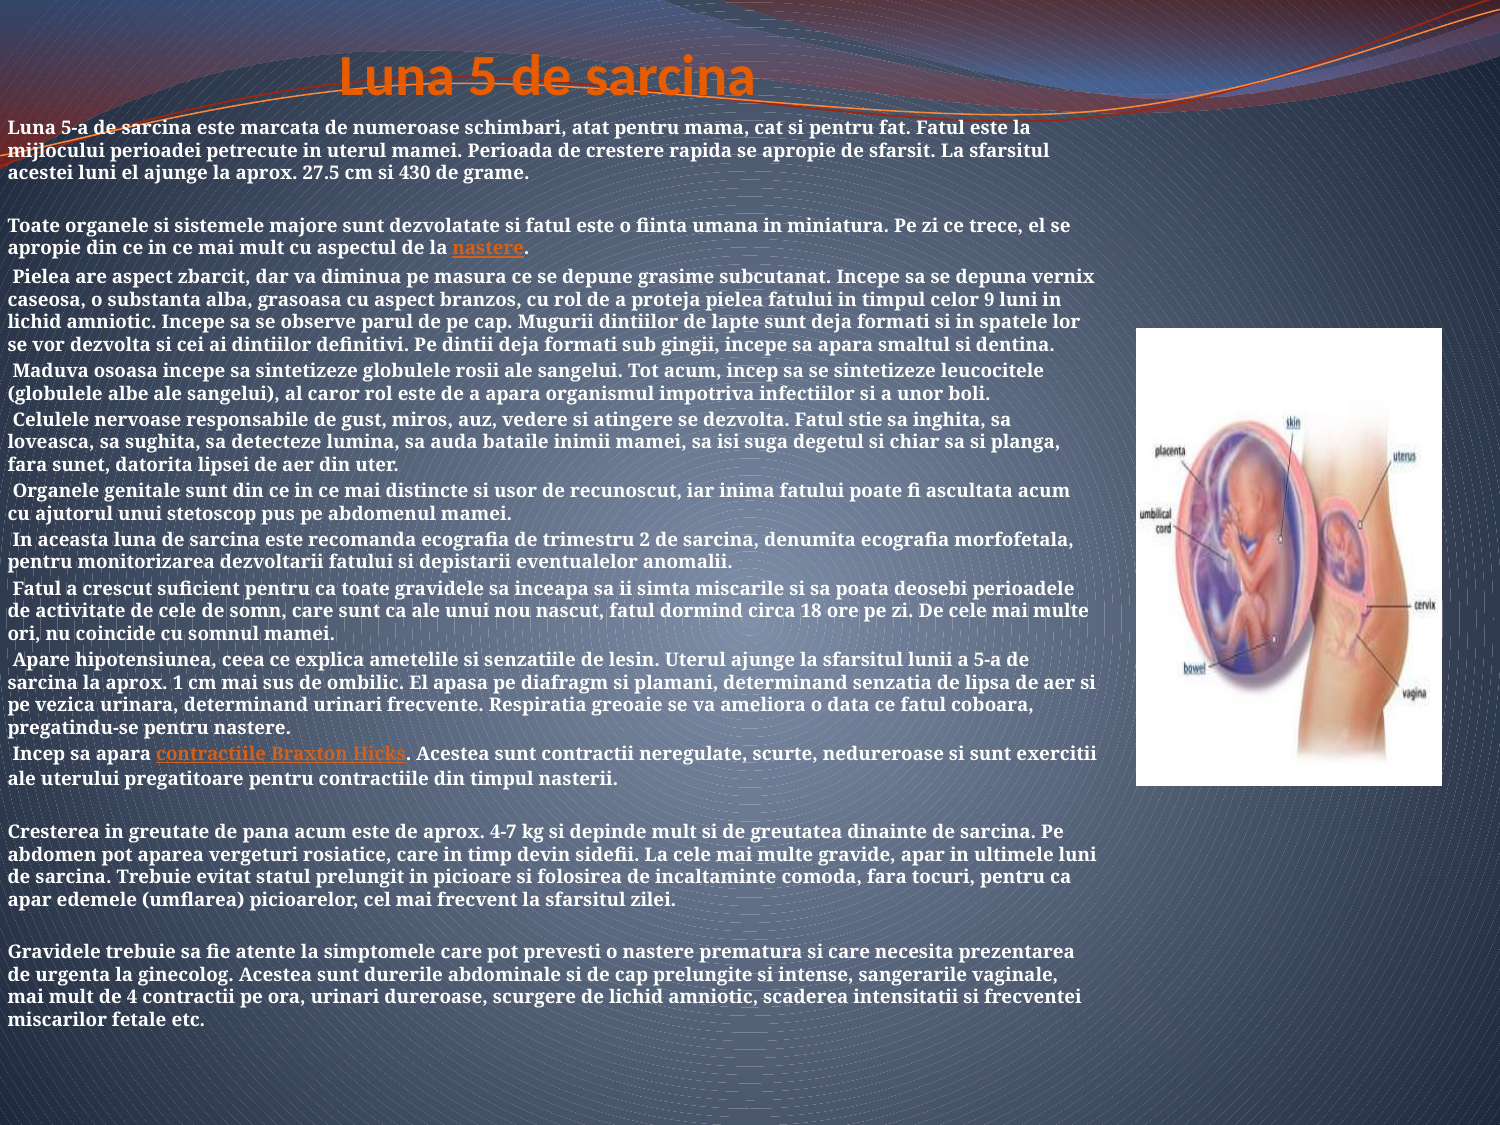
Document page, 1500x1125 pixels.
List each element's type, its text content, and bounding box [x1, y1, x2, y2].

title Luna 5 de sarcina [339, 23, 1500, 248]
picture [1136, 327, 1442, 786]
list Luna 5-a de sarcina este marcata de numeroase schimbari, atat pentru mama, cat si pentru fat. Fatul este la mijlocului perioadei petrecute in uterul mamei. Perioada de crestere rapida se apropie de sfarsit. La sfarsitul acestei luni el ajunge la aprox. 27.5 cm si 430 de grame. Toate organele si sistemele majore sunt dezvolatate si fatul este o fiinta umana in miniatura. Pe zi ce trece, el se apropie din ce in ce mai mult cu aspectul de la nastere. Pielea are aspect zbarcit, dar va diminua pe masura ce se depune grasime subcutanat. Incepe sa se depuna vernix caseosa, o substanta alba, grasoasa cu aspect branzos, cu rol de a proteja pielea fatului in timpul celor 9 luni in lichid amniotic. Incepe sa se observe parul de pe cap. Mugurii dintiilor de lapte sunt deja formati si in spatele lor se vor dezvolta si cei ai dintiilor definitivi. Pe dintii deja formati sub gingii, incepe sa apara smaltul si dentina. Maduva osoasa incepe sa sintetizeze globulele rosii ale sangelui. Tot acum, incep sa se sintetizeze leucocitele (globulele albe ale sangelui), al caror rol este de a apara organismul impotriva infectiilor si a unor boli. Celulele nervoase responsabile de gust, miros, auz, vedere si atingere se dezvolta. Fatul stie sa inghita, sa loveasca, sa sughita, sa detecteze lumina, sa auda bataile inimii mamei, sa isi suga degetul si chiar sa si planga, fara sunet, datorita lipsei de aer din uter. Organele genitale sunt din ce in ce mai distincte si usor de recunoscut, iar inima fatului poate fi ascultata acum cu ajutorul unui stetoscop pus pe abdomenul mamei. In aceasta luna de sarcina este recomanda ecografia de trimestru 2 de sarcina, denumita ecografia morfofetala, pentru monitorizarea dezvoltarii fatului si depistarii eventualelor anomalii. Fatul a crescut suficient pentru ca toate gravidele sa inceapa sa ii simta miscarile si sa poata deosebi perioadele de activitate de cele de somn, care sunt ca ale unui nou nascut, fatul dormind circa 18 ore pe zi. De cele mai multe ori, nu coincide cu somnul mamei. Apare hipotensiunea, ceea ce explica ametelile si senzatiile de lesin. Uterul ajunge la sfarsitul lunii a 5-a de sarcina la aprox. 1 cm mai sus de ombilic. El apasa pe diafragm si plamani, determinand senzatia de lipsa de aer si pe vezica urinara, determinand urinari frecvente. Respiratia greoaie se va ameliora o data ce fatul coboara, pregatindu-se pentru nastere. Incep sa apara contractiile Braxton Hicks. Acestea sunt contractii neregulate, scurte, nedureroase si sunt exercitii ale uterului pregatitoare pentru contractiile din timpul nasterii. Cresterea in greutate de pana acum este de aprox. 4-7 kg si depinde mult si de greutatea dinainte de sarcina. Pe abdomen pot aparea vergeturi rosiatice, care in timp devin sidefii. La cele mai multe gravide, apar in ultimele luni de sarcina. Trebuie evitat statul prelungit in picioare si folosirea de incaltaminte comoda, fara tocuri, pentru ca apar edemele (umflarea) picioarelor, cel mai frecvent la sfarsitul zilei. Gravidele trebuie sa fie atente la simptomele care pot prevesti o nastere prematura si care necesita prezentarea de urgenta la ginecolog. Acestea sunt durerile abdominale si de cap prelungite si intense, sangerarile vaginale, mai mult de 4 contractii pe ora, urinari dureroase, scurgere de lichid amniotic, scaderea intensitatii si frecventei miscarilor fetale etc. [0, 81, 1105, 1055]
